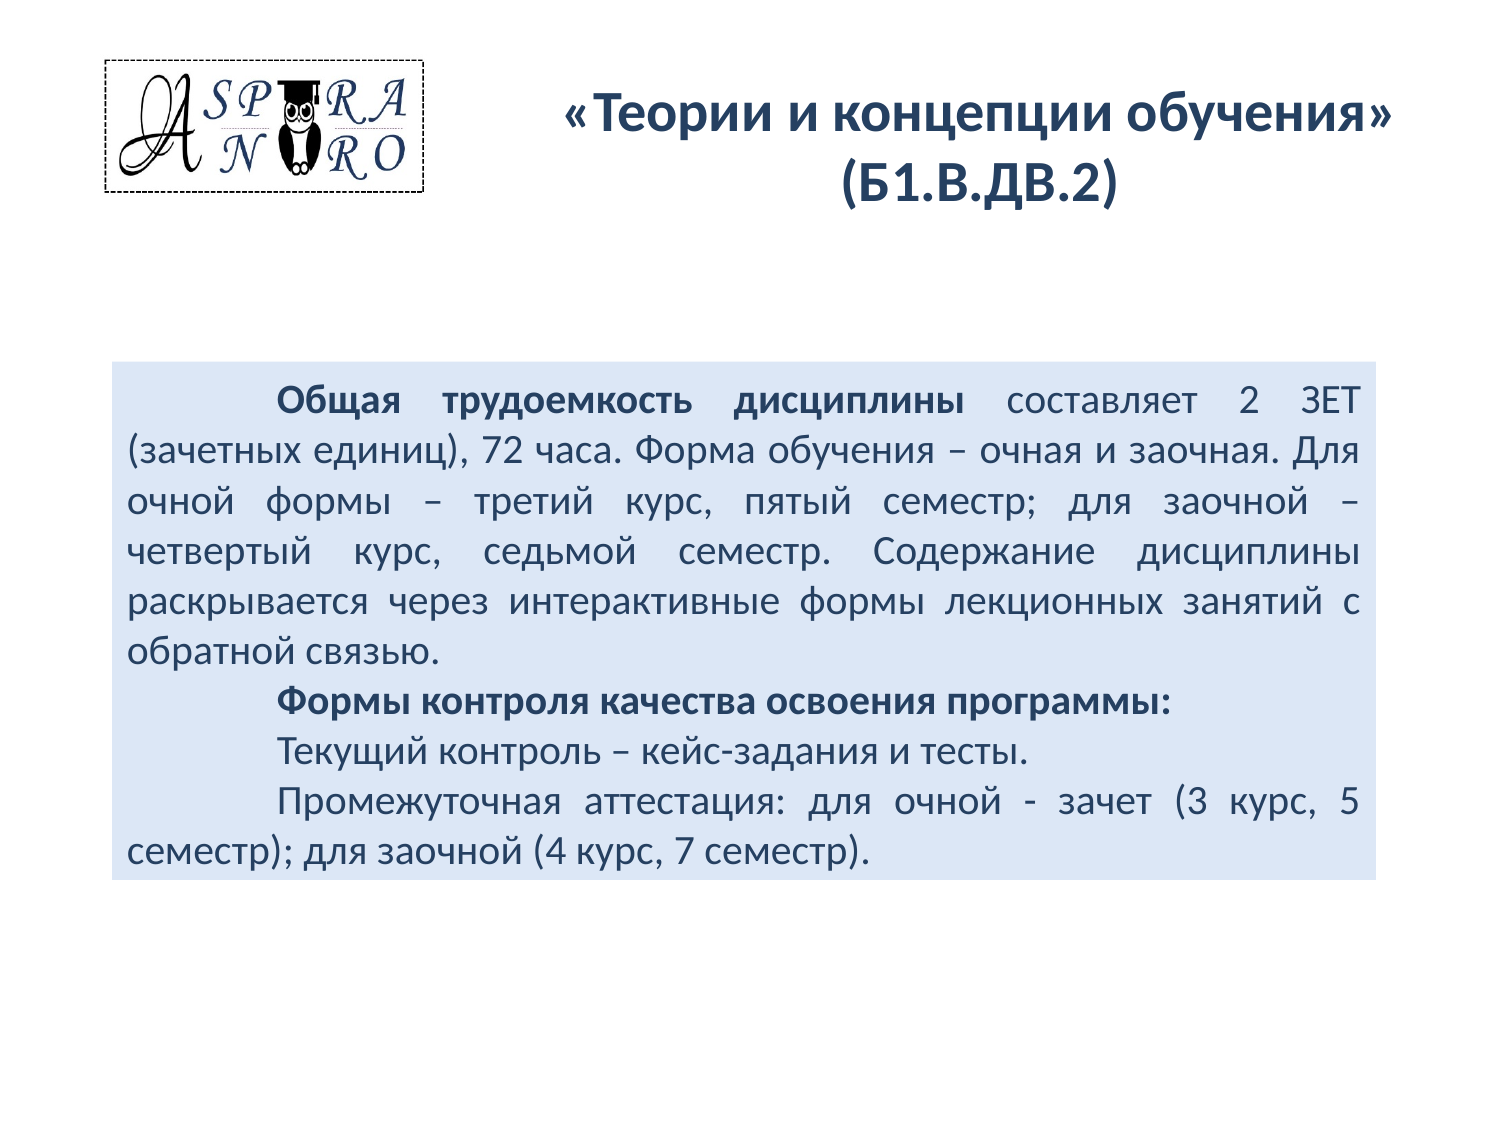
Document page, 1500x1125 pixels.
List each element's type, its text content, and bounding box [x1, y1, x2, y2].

picture [100, 54, 427, 197]
title «Теории и концепции обучения» (Б1.В.ДВ.2) [490, 78, 1471, 209]
text_box Общая трудоемкость дисциплины составляет 2 ЗЕТ (зачетных единиц), 72 часа. Форма обучения – очная и заочная. Для очной формы – третий курс, пятый семестр; для заочной – четвертый курс, седьмой семестр. Содержание дисциплины раскрывается через интерактивные формы лекционных занятий с обратной связью. Формы контроля качества освоения программы: Текущий контроль – кейс-задания и тесты. Промежуточная аттестация: для очной - зачет (3 курс, 5 семестр); для заочной (4 курс, 7 семестр). [112, 361, 1376, 880]
